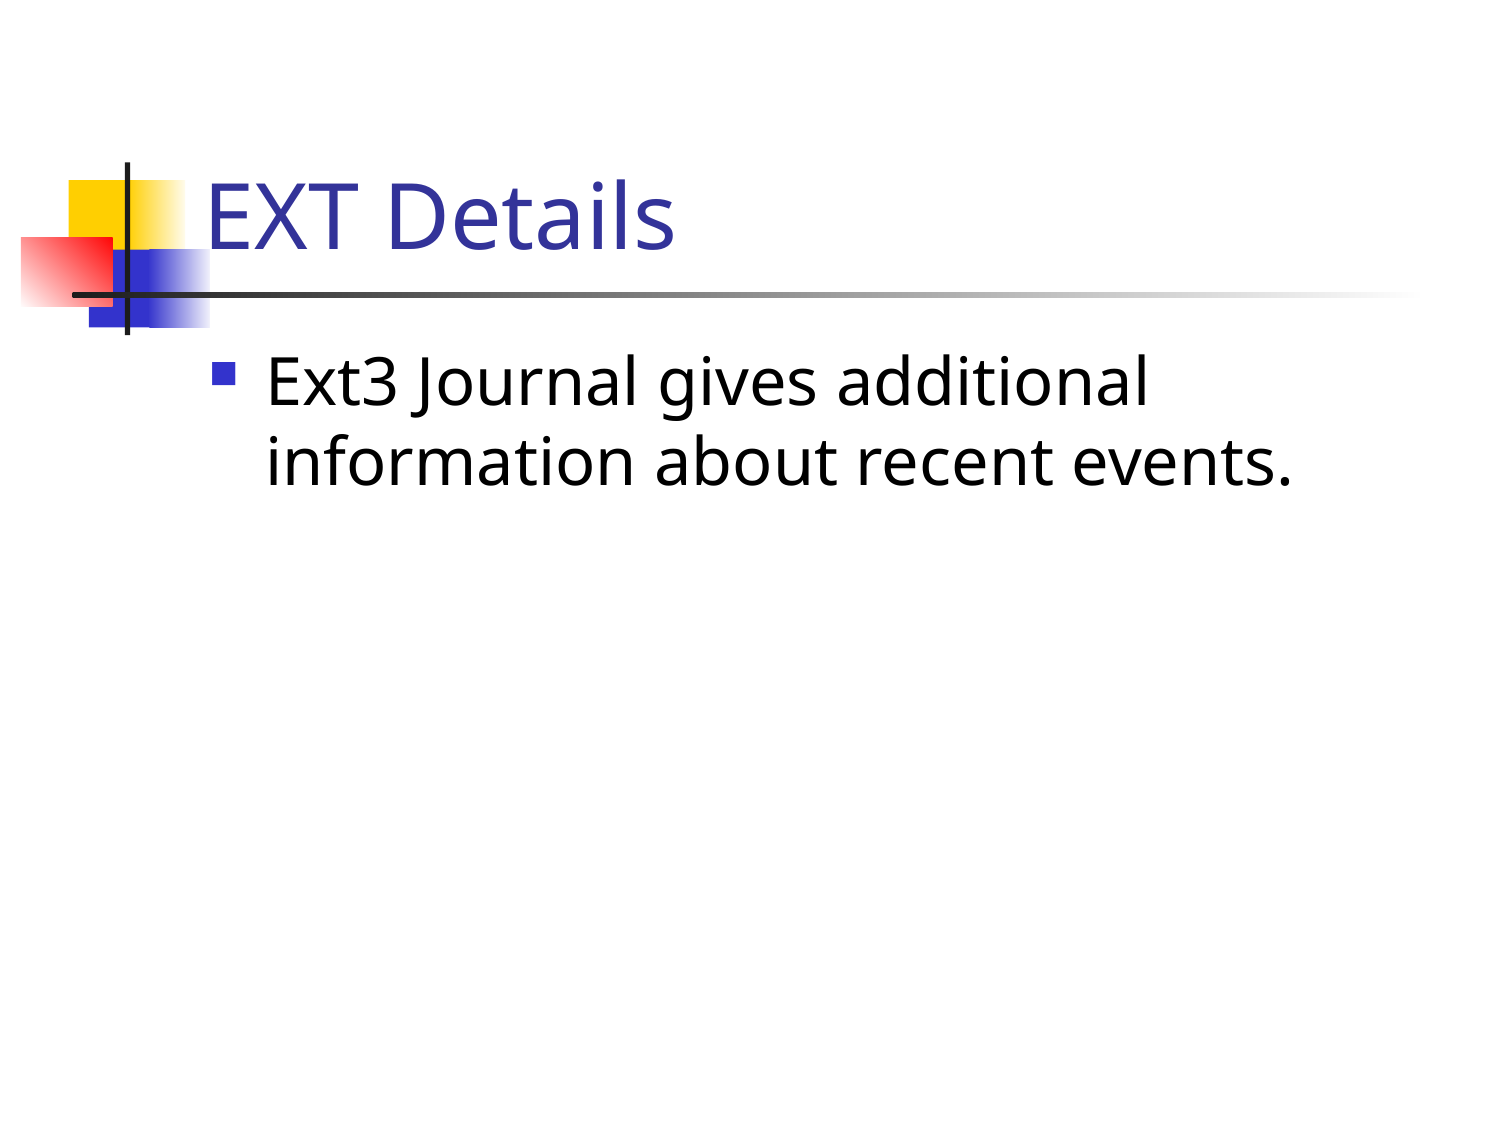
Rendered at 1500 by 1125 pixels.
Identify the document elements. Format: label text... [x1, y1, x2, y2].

list Ext3 Journal gives additional information about recent events. [193, 330, 1470, 1007]
title EXT Details [188, 34, 1468, 276]
